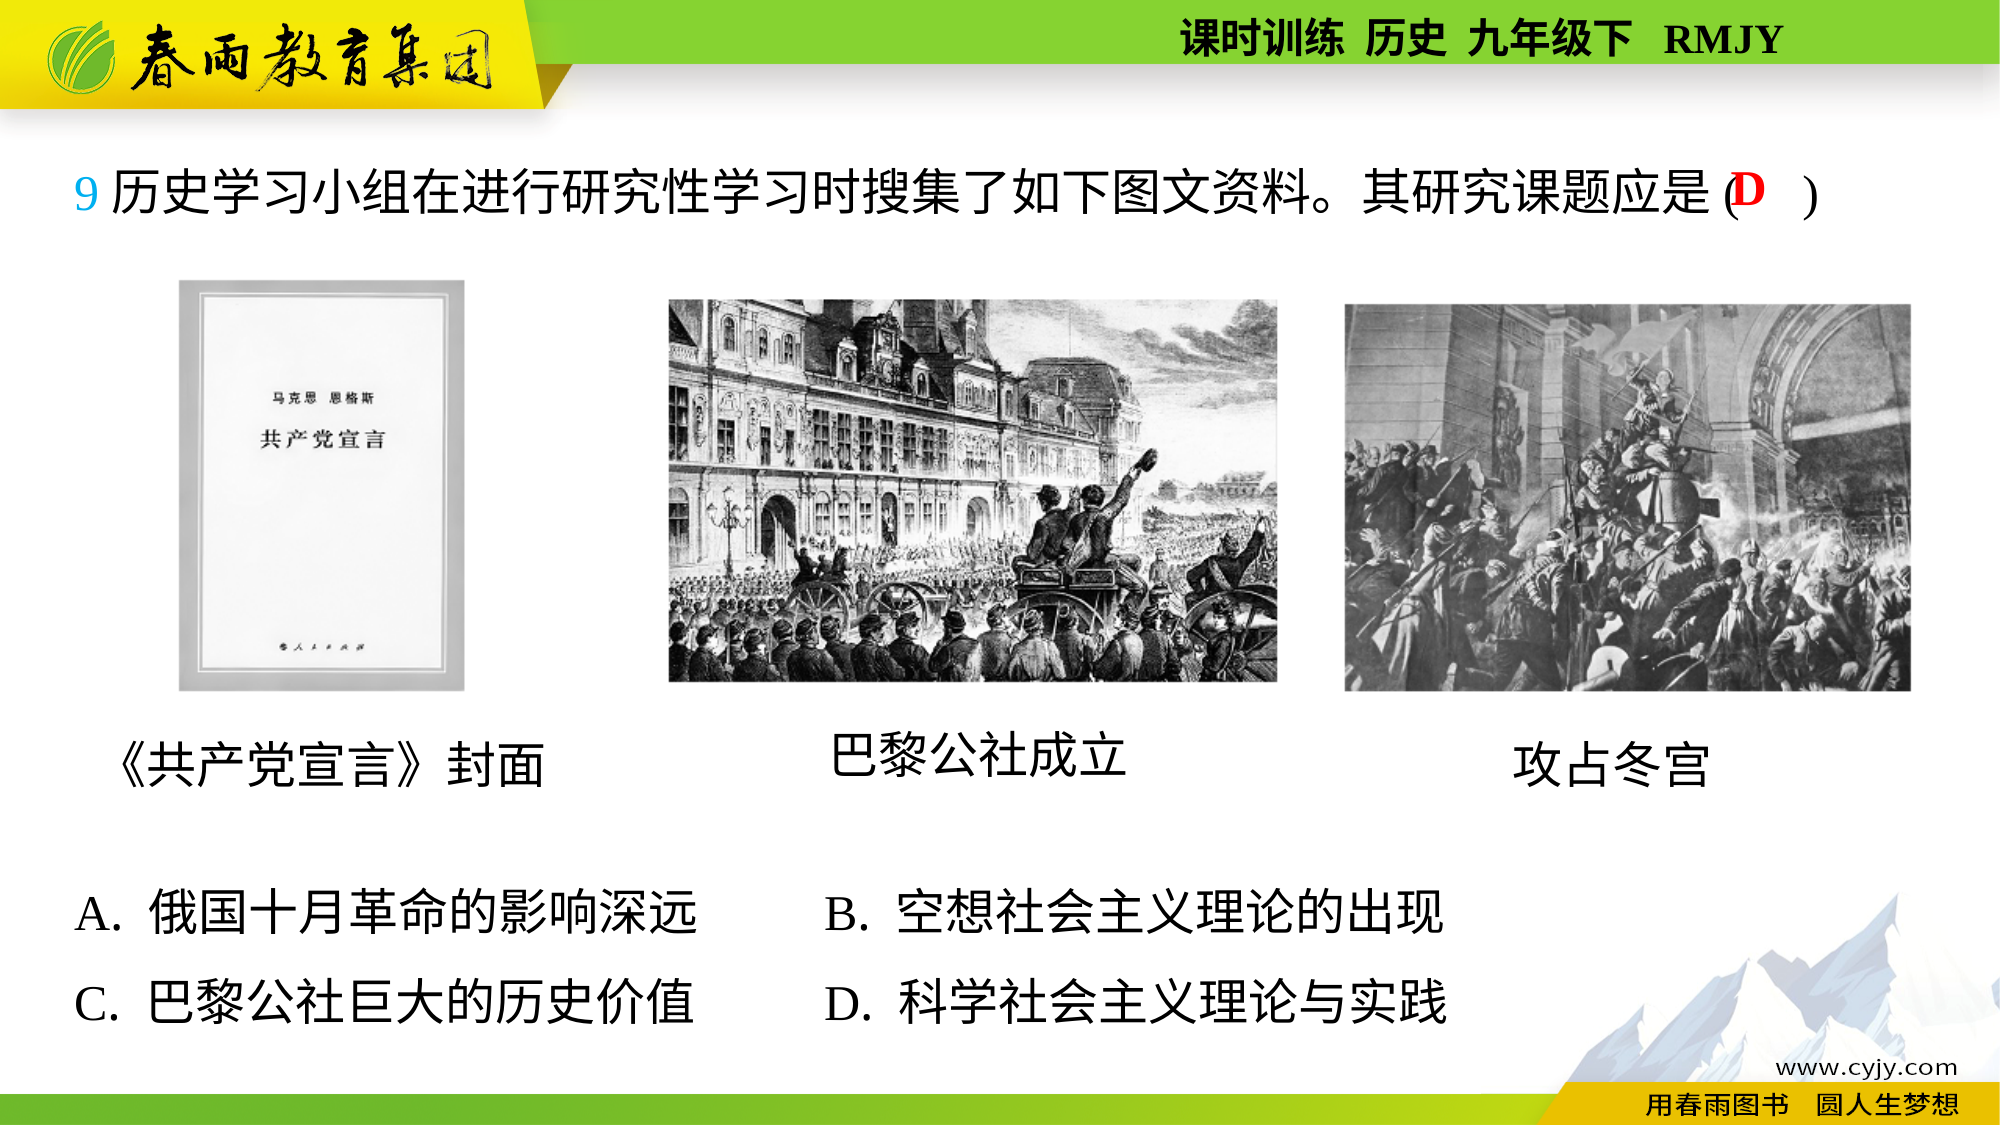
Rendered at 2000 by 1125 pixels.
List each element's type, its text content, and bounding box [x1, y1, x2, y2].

picture [0, 0, 2000, 1125]
text_box 巴黎公社成立 [813, 715, 1144, 791]
text_box 攻占冬宫 [1497, 726, 1728, 801]
list 9历史学习小组在进行研究性学习时搜集了如下图文资料。其研究课题应是( ) A. 俄国十月革命的影响深远 B. 空想社会主义理论的出现 C. 巴黎公社巨大的历史价值 D. 科学社会主义理论与实践 [59, 122, 1944, 1047]
text_box 《共产党宣言》封面 [82, 726, 562, 801]
text_box D [1715, 148, 1782, 224]
